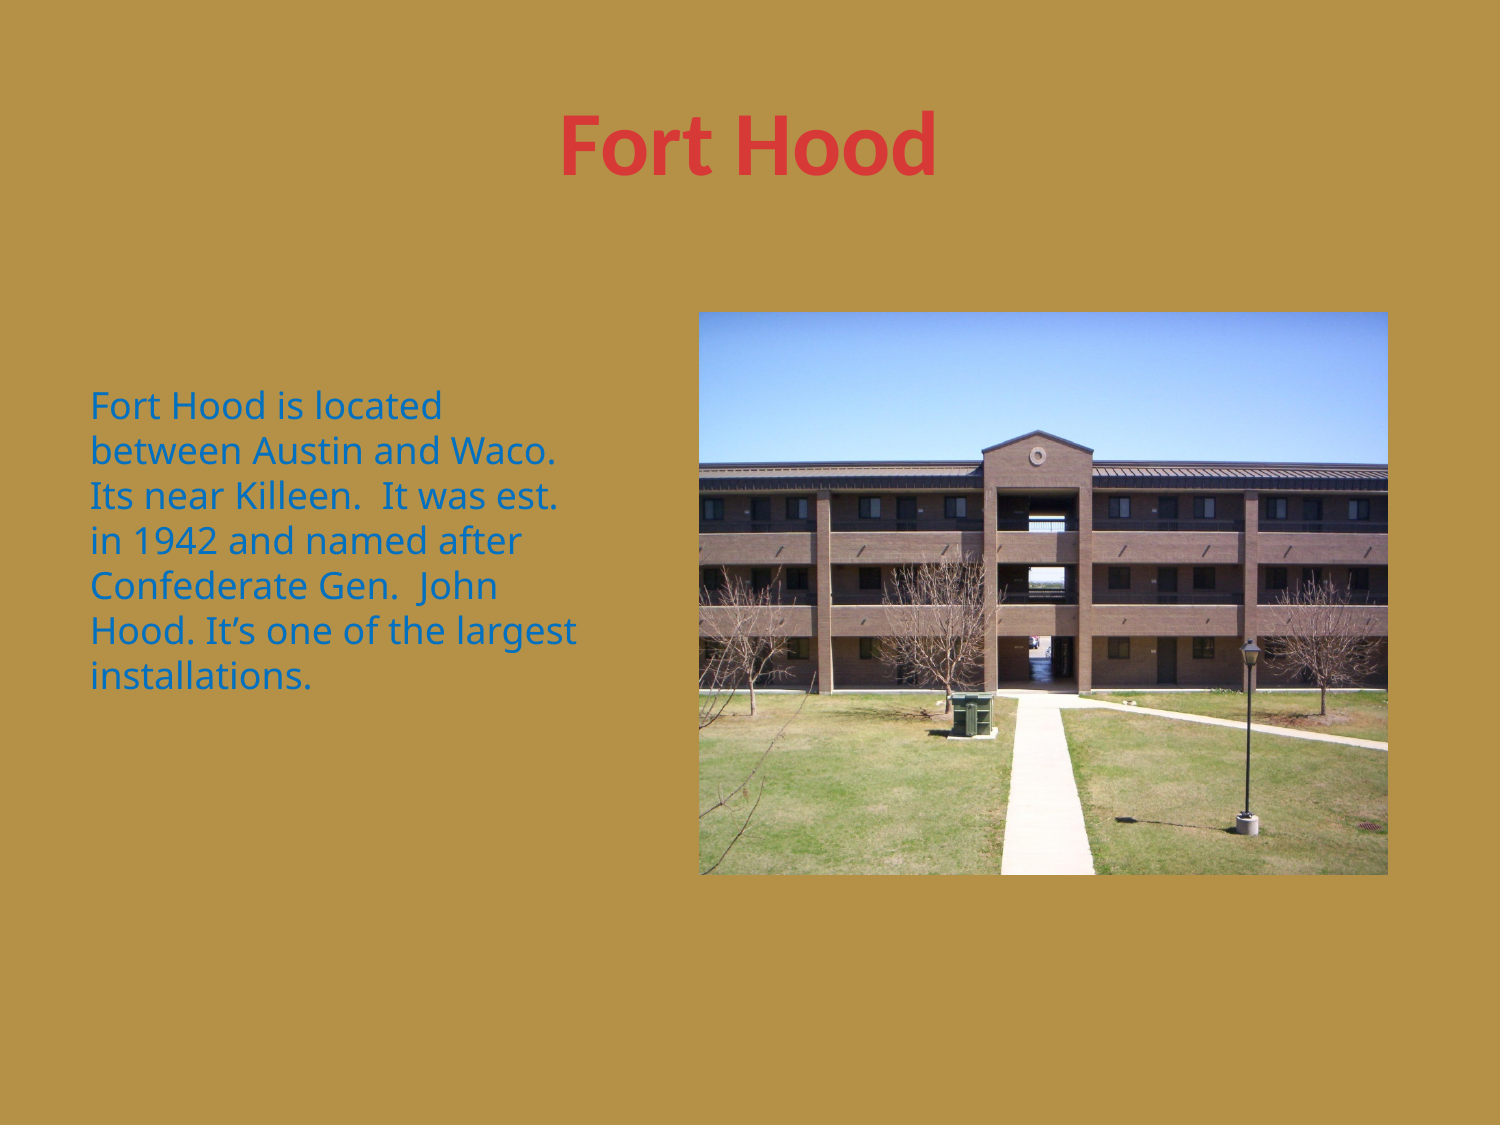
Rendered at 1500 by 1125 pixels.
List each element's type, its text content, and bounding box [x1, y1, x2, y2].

title Fort Hood [75, 45, 1425, 233]
text_box Fort Hood is located between Austin and Waco. Its near Killeen. It was est. in 1942 and named after Confederate Gen. John Hood. It’s one of the largest installations. [74, 374, 613, 705]
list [699, 312, 1388, 876]
